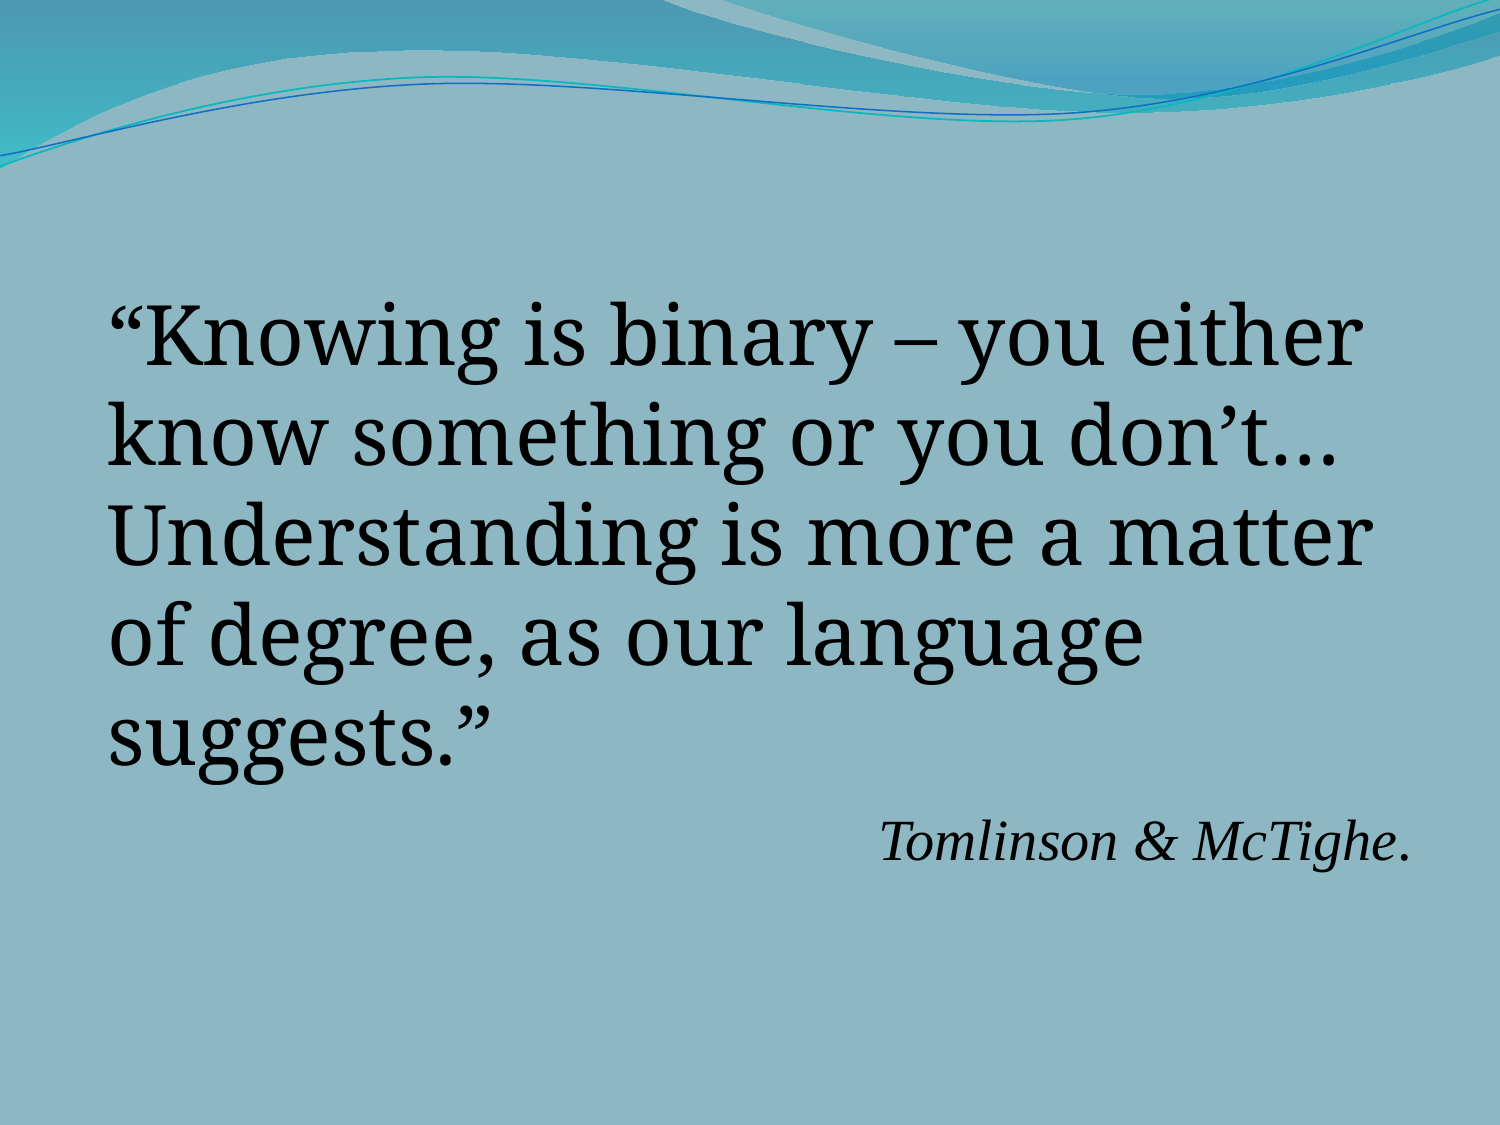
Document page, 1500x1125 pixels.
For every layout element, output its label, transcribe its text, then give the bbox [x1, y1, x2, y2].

text_box “Knowing is binary – you either know something or you don’t… Understanding is more a matter of degree, as our language suggests.” [92, 275, 1431, 790]
text_box Tomlinson & McTighe. [863, 794, 1428, 880]
text_box [71, 74, 1472, 171]
